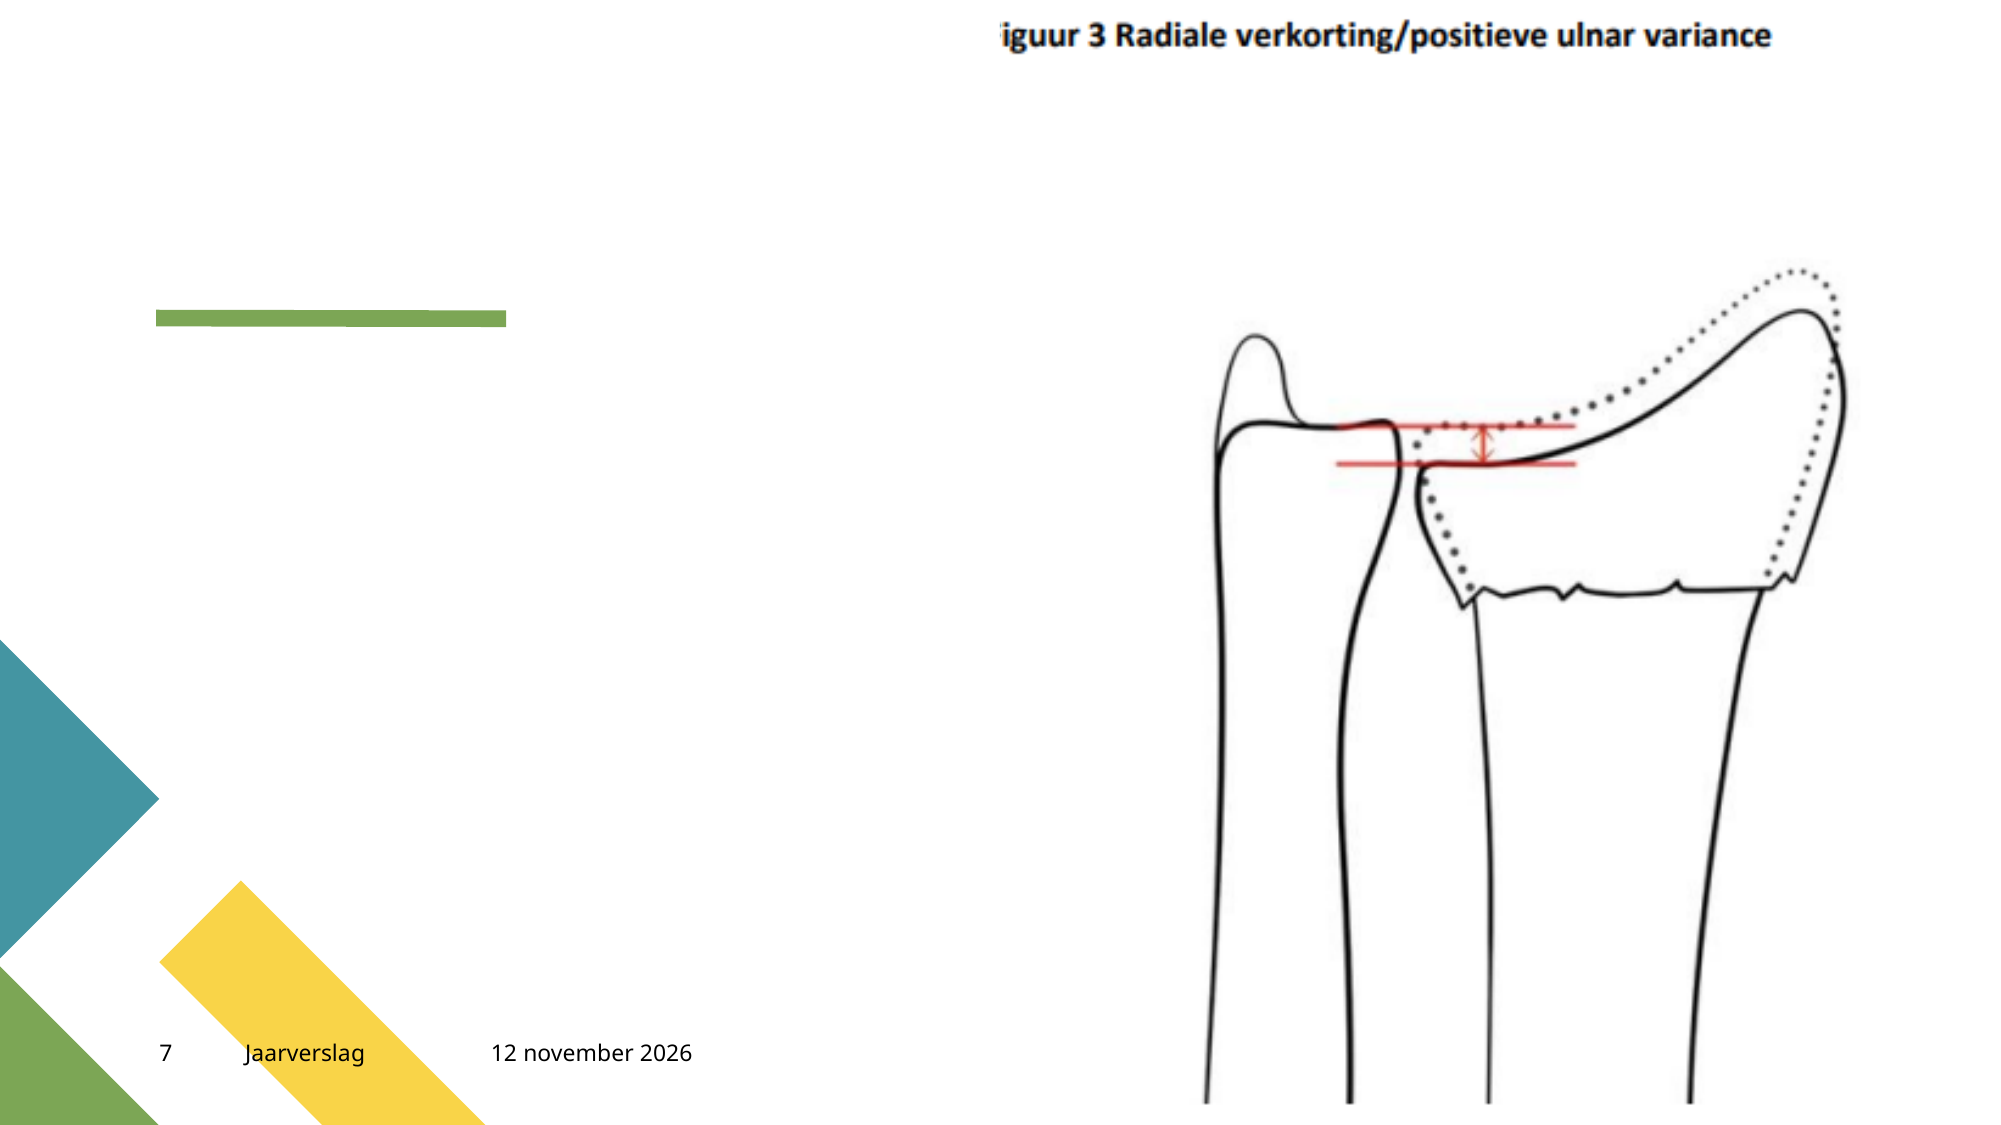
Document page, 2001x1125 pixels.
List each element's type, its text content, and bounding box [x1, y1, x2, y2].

footer Jaarverslag [246, 1038, 491, 1080]
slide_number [491, 1038, 707, 1080]
picture [999, 0, 2000, 1125]
slide_number 7 [159, 1038, 246, 1080]
